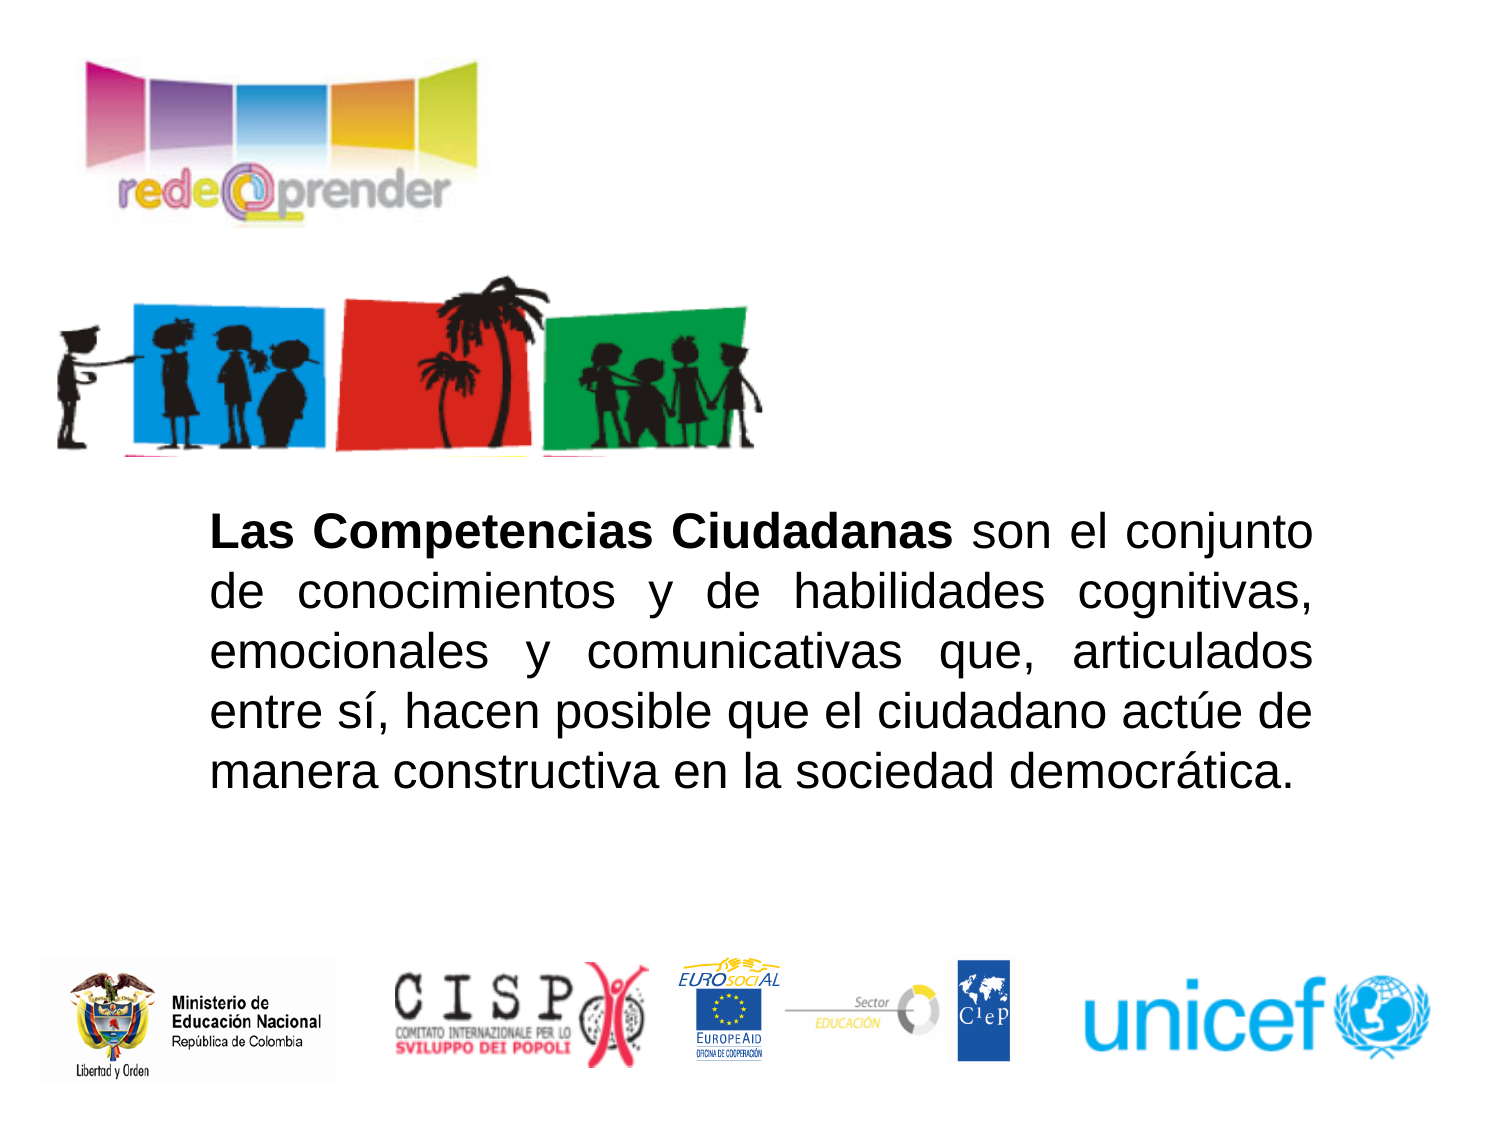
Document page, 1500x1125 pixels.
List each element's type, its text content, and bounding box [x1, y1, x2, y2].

picture [41, 956, 337, 1083]
picture [1080, 965, 1432, 1064]
picture [29, 42, 800, 457]
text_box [395, 952, 1022, 1068]
text_box Las Competencias Ciudadanas son el conjunto de conocimientos y de habilidades cognitivas, emocionales y comunicativas que, articulados entre sí, hacen posible que el ciudadano actúe de manera constructiva en la sociedad democrática. [194, 490, 1329, 866]
